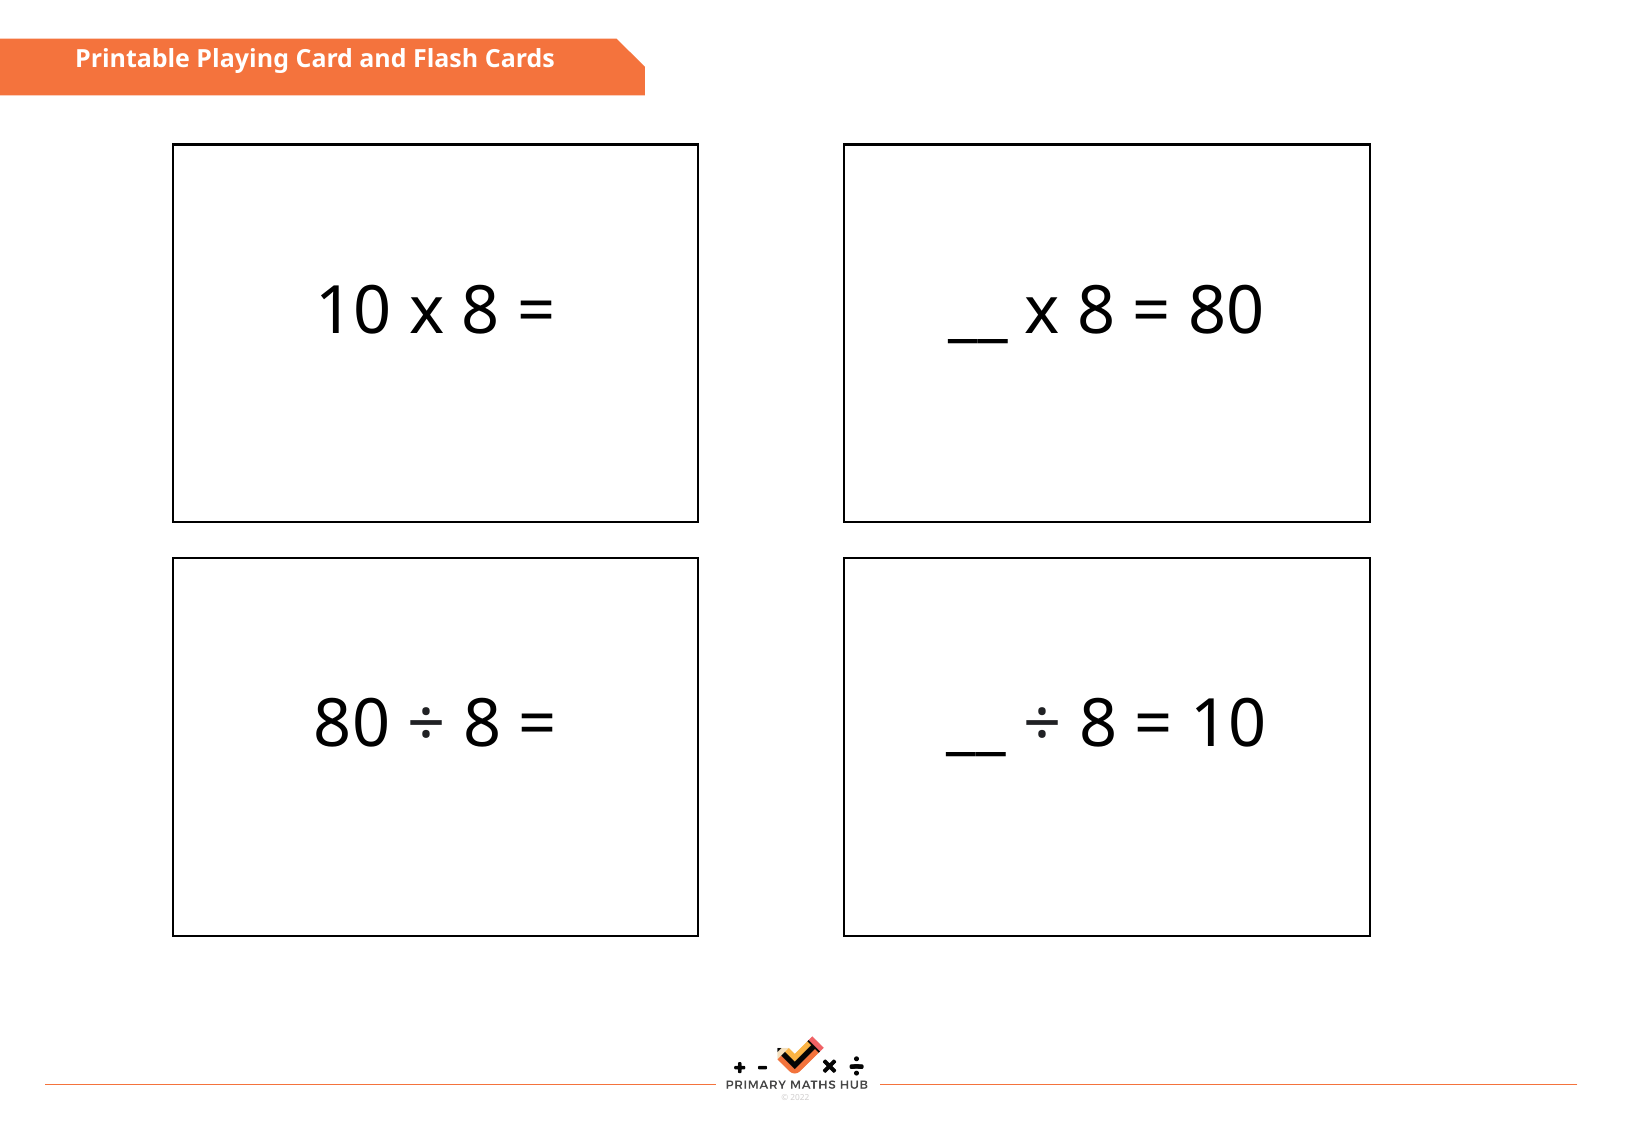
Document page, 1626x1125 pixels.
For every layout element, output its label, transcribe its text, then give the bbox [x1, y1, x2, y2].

text_box [843, 557, 1371, 937]
text_box __ ÷ 8 = 10 [844, 672, 1370, 768]
text_box [172, 768, 699, 937]
text_box 80 ÷ 8 = [172, 672, 699, 768]
text_box © 2022 [720, 1084, 870, 1110]
text_box [172, 355, 699, 523]
text_box [172, 557, 699, 672]
text_box [172, 143, 699, 259]
text_box Printable Playing Card and Flash Cards [0, 37, 646, 97]
text_box [843, 143, 1371, 523]
picture [722, 1034, 872, 1094]
text_box 10 x 8 = [172, 259, 699, 355]
text_box __ x 8 = 80 [844, 259, 1370, 355]
